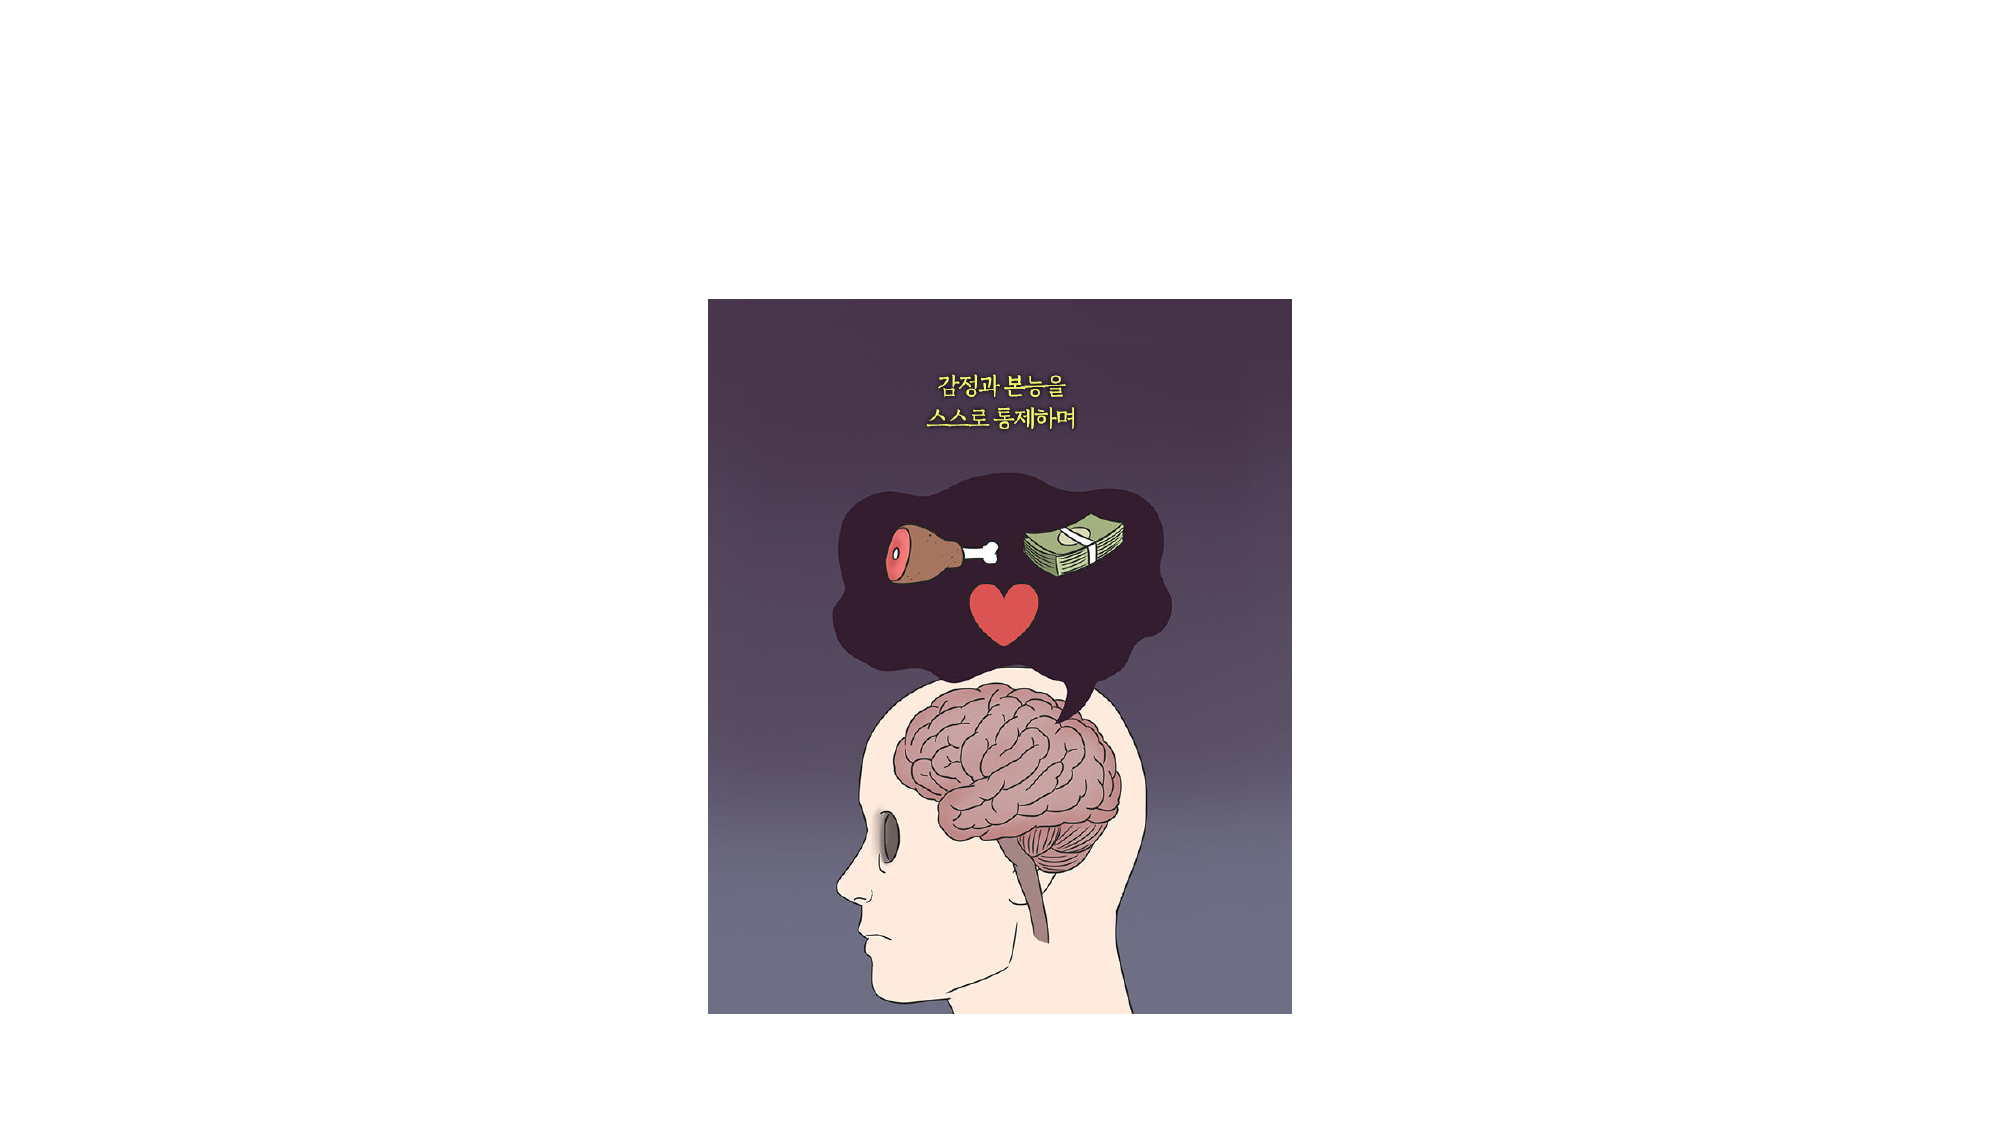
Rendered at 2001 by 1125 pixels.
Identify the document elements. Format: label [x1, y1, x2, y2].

list [707, 299, 1292, 1014]
